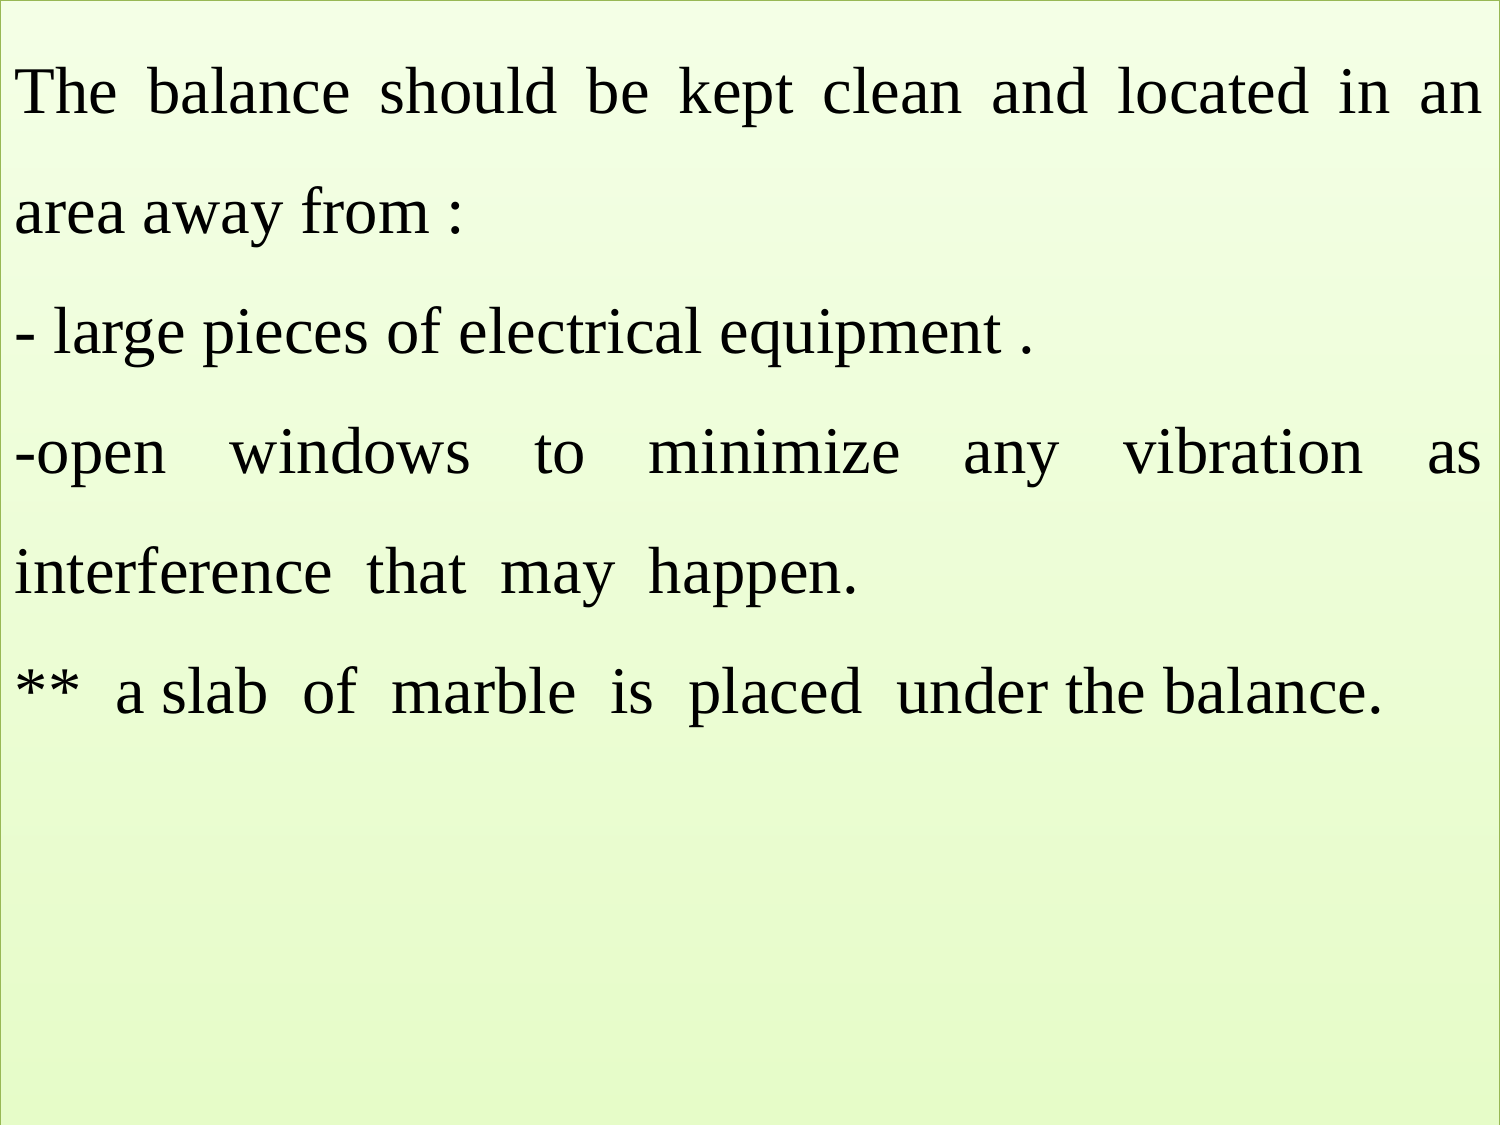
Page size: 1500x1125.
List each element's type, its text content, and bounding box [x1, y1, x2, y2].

text_box The balance should be kept clean and located in an area away from : - large pieces of electrical equipment . -open windows to minimize any vibration as interference that may happen. ** a slab of marble is placed under the balance. [0, 0, 1500, 1125]
